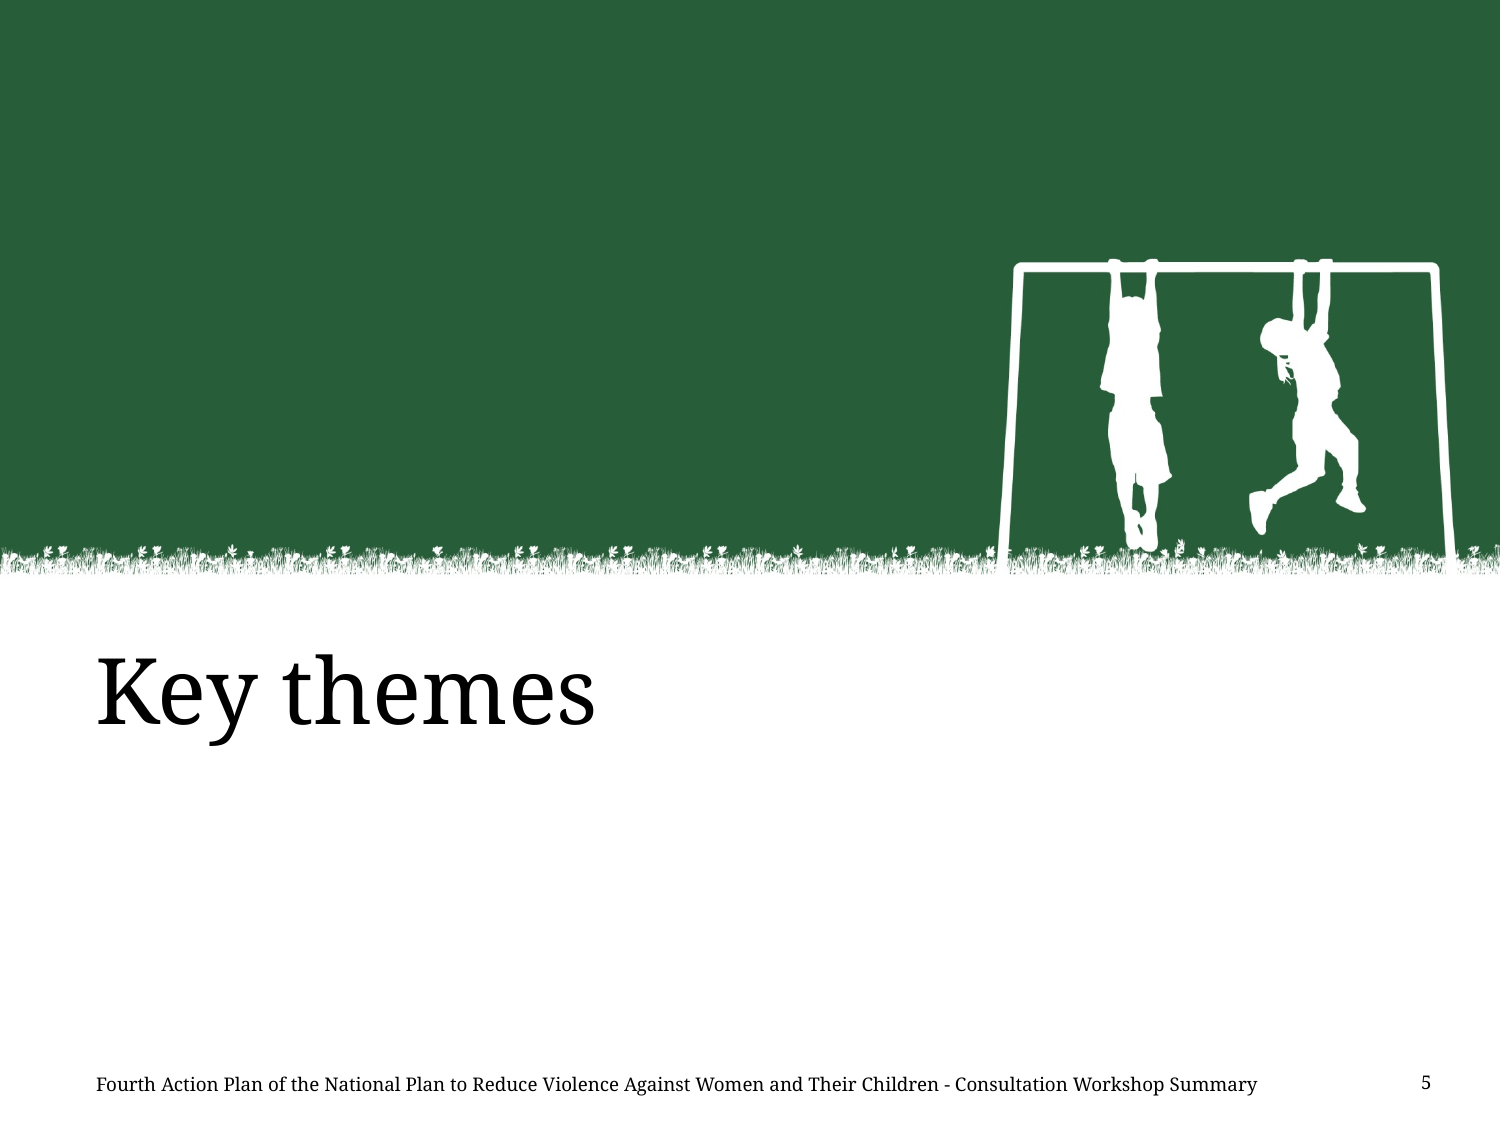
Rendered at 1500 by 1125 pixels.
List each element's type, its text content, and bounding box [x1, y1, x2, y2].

text_box Fourth Action Plan of the National Plan to Reduce Violence Against Women and Their Children - Consultation Workshop Summary [96, 1072, 1306, 1095]
slide_number 5 [1410, 1072, 1432, 1095]
picture [0, 0, 1500, 1125]
title Key themes [94, 653, 1100, 1009]
